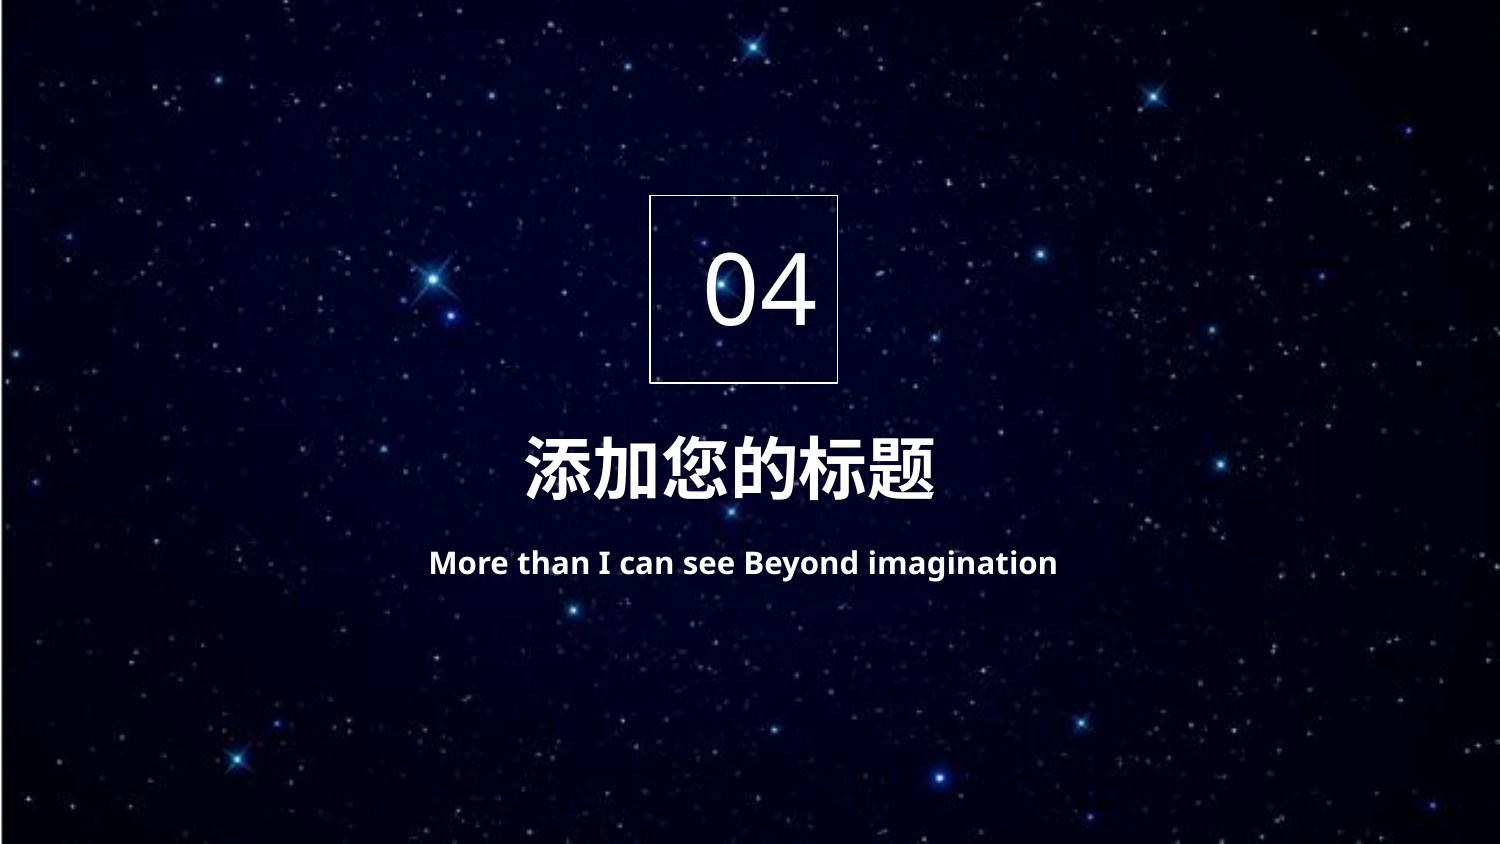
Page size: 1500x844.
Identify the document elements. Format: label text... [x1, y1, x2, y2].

text_box 添加您的标题 [296, 418, 1165, 516]
text_box [650, 195, 838, 383]
picture [0, 0, 1500, 844]
text_box More than I can see Beyond imagination [396, 535, 1092, 588]
